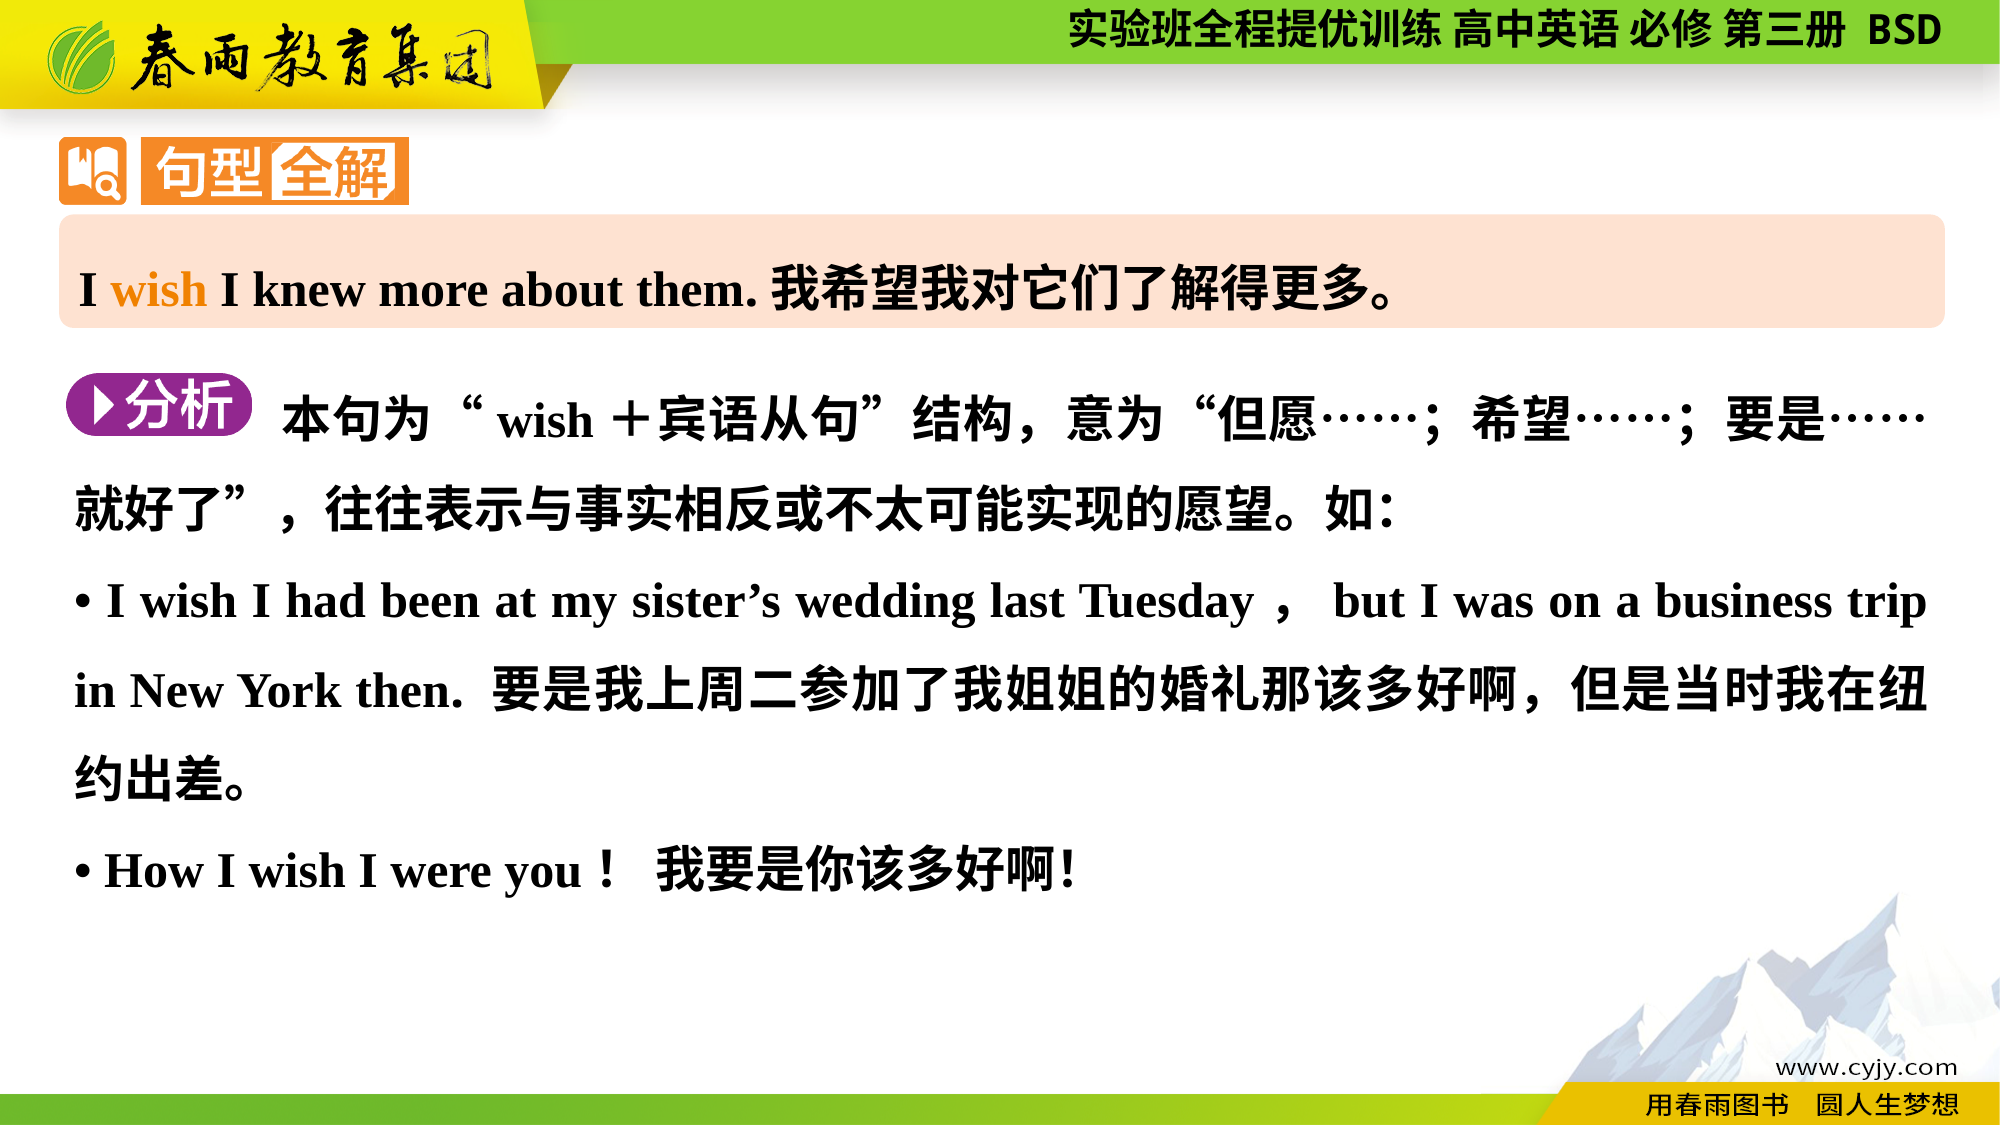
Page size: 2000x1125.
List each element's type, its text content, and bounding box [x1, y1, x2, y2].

list 本句为“wish＋宾语从句”结构，意为“但愿……；希望……；要是……就好了”，往往表示与事实相反或不太可能实现的愿望。如： • I wish I had been at my sister’s wedding last Tuesday，but I was on a business trip in New York then. 要是我上周二参加了我姐姐的婚礼那该多好啊，但是当时我在纽约出差。 • How I wish I were you！ 我要是你该多好啊！ [59, 349, 1944, 911]
text_box I wish I knew more about them.我希望我对它们了解得更多。 [59, 214, 1945, 328]
picture [0, 0, 2000, 1125]
